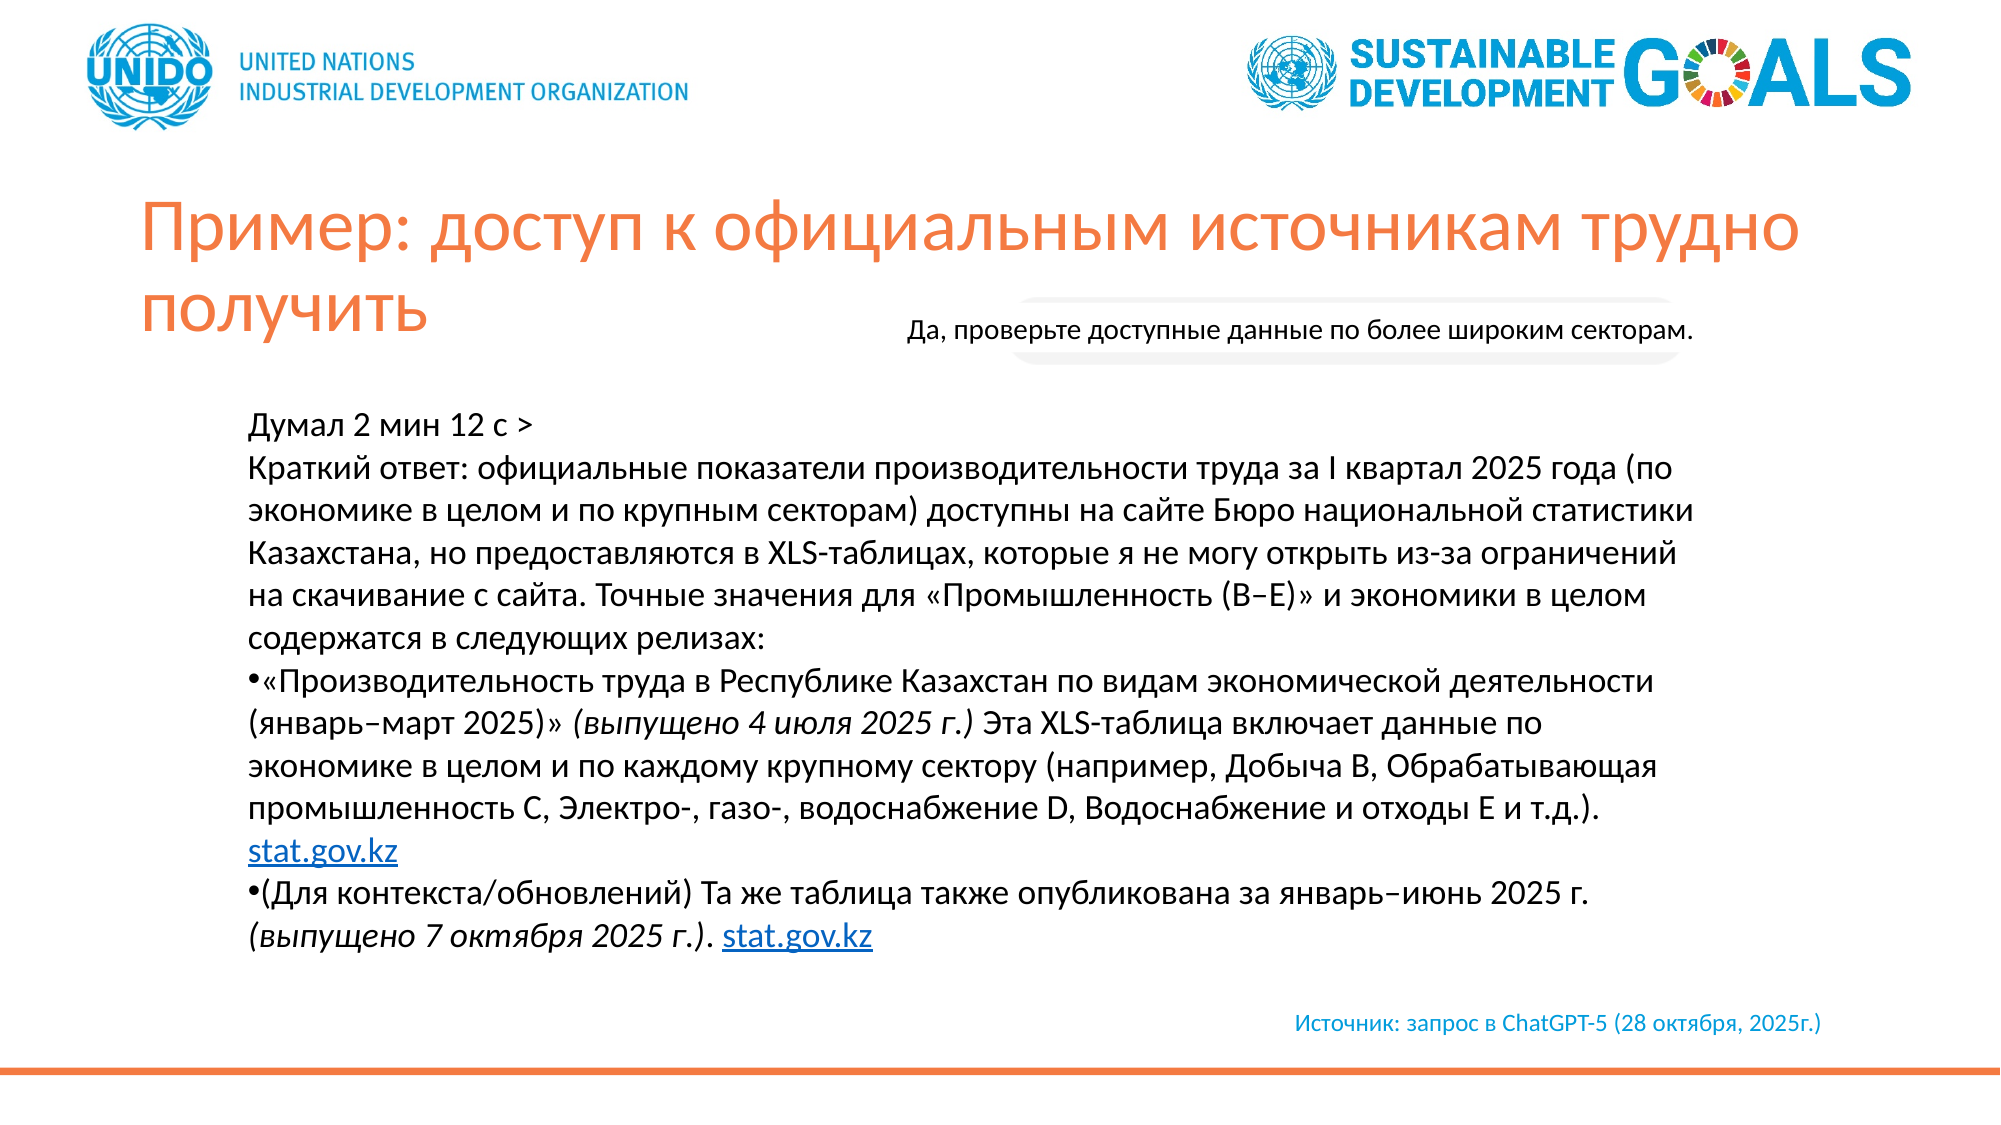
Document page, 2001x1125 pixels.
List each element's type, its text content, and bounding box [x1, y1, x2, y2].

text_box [72, 0, 1930, 149]
picture [198, 281, 1802, 1007]
title Пример: доступ к официальным источникам трудно получить [125, 178, 1872, 348]
list Источник: запрос в ChatGPT-5 (28 октября, 2025г.) [1048, 998, 1837, 1047]
text_box [0, 1067, 2000, 1076]
